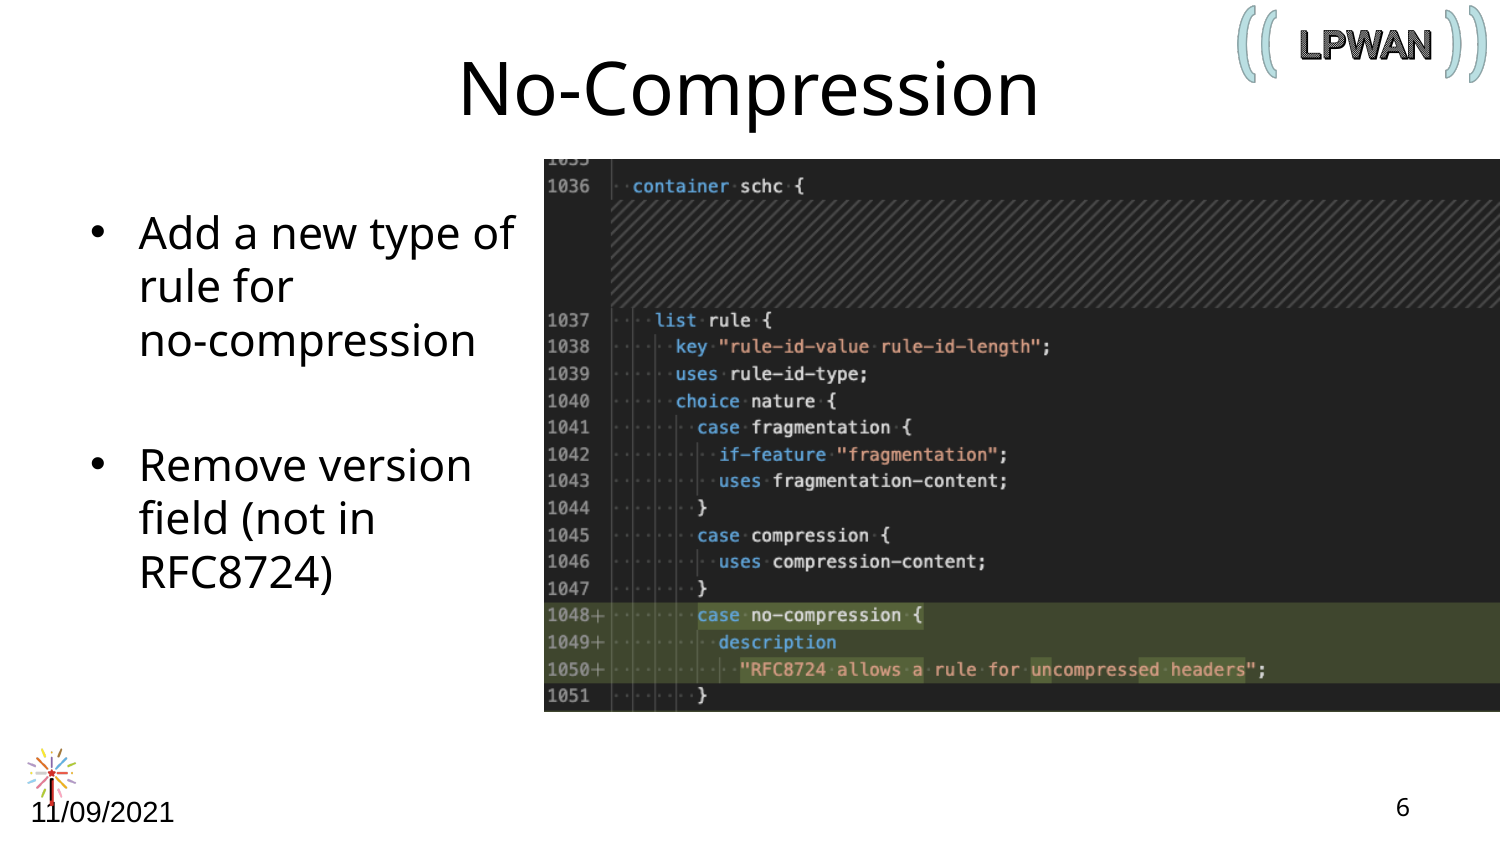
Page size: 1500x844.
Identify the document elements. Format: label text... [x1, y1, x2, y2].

picture [543, 159, 1500, 713]
slide_number 6 [1286, 785, 1425, 831]
picture [1237, 5, 1487, 83]
picture [15, 739, 88, 813]
list Add a new type of rule for no-compression Remove version field (not in RFC8724) [75, 196, 538, 613]
title No-Compression [75, 33, 1425, 139]
